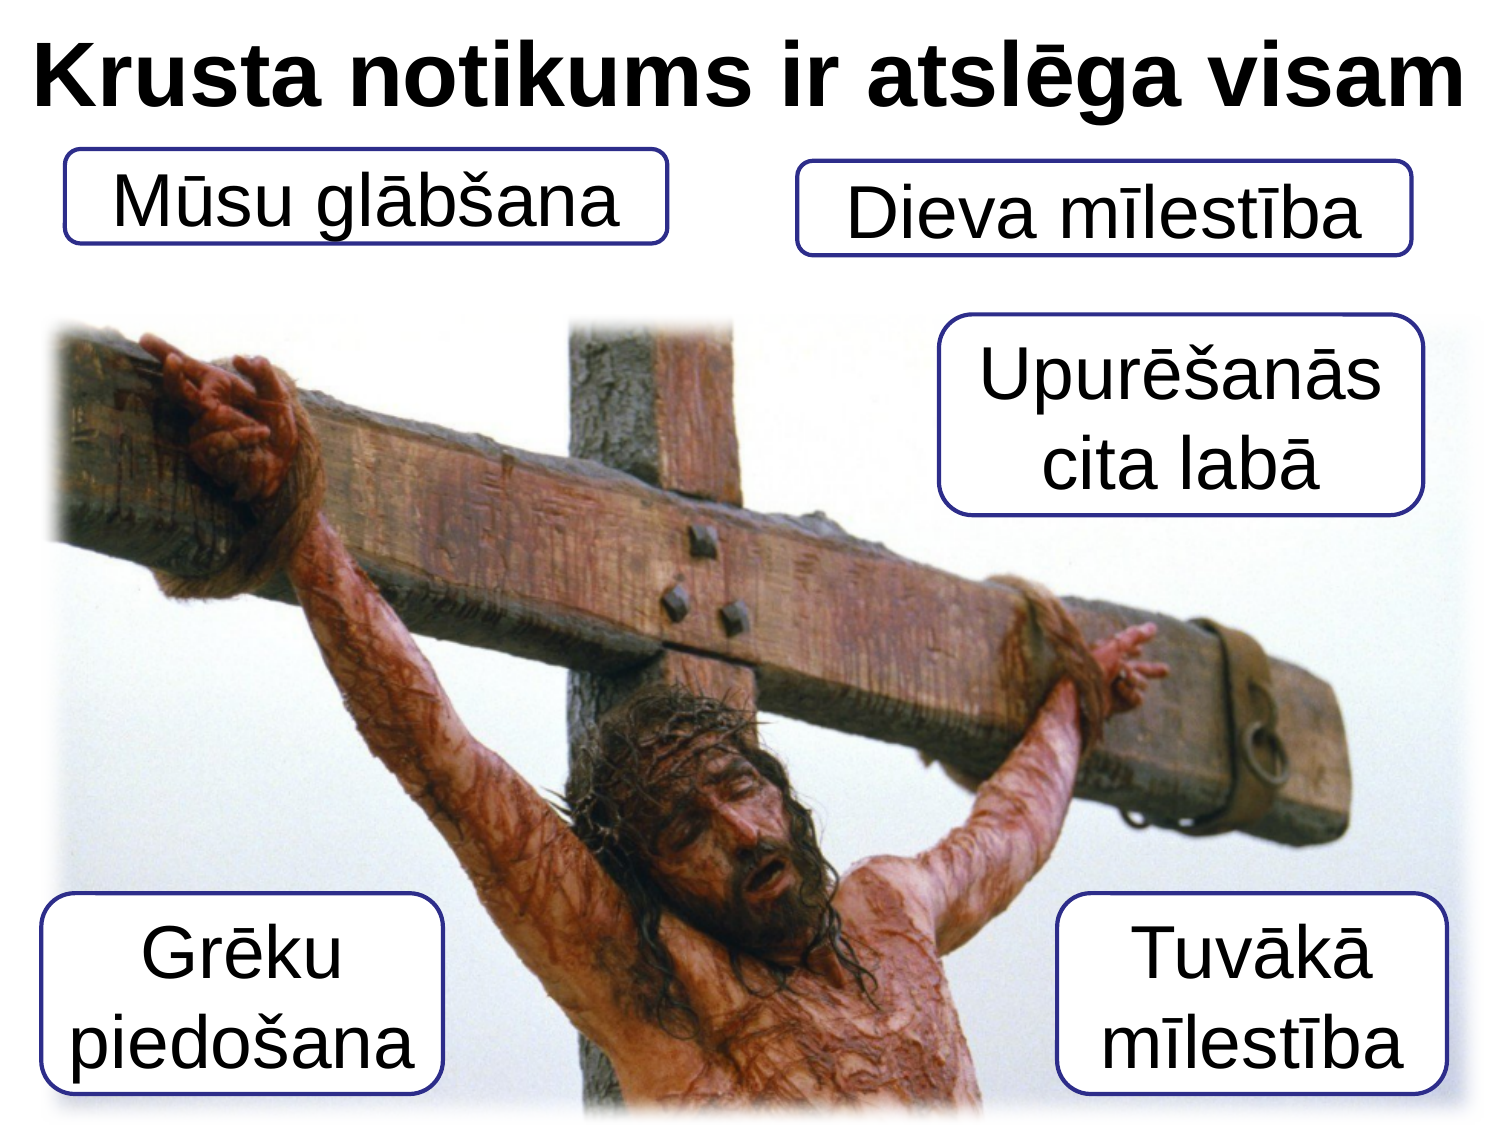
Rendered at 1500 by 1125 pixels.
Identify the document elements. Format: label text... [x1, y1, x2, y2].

text_box Dieva mīlestība [795, 158, 1414, 258]
title Krusta notikums ir atslēga visam [0, 0, 1500, 140]
picture [40, 314, 1484, 1125]
text_box Mūsu glābšana [62, 146, 670, 246]
